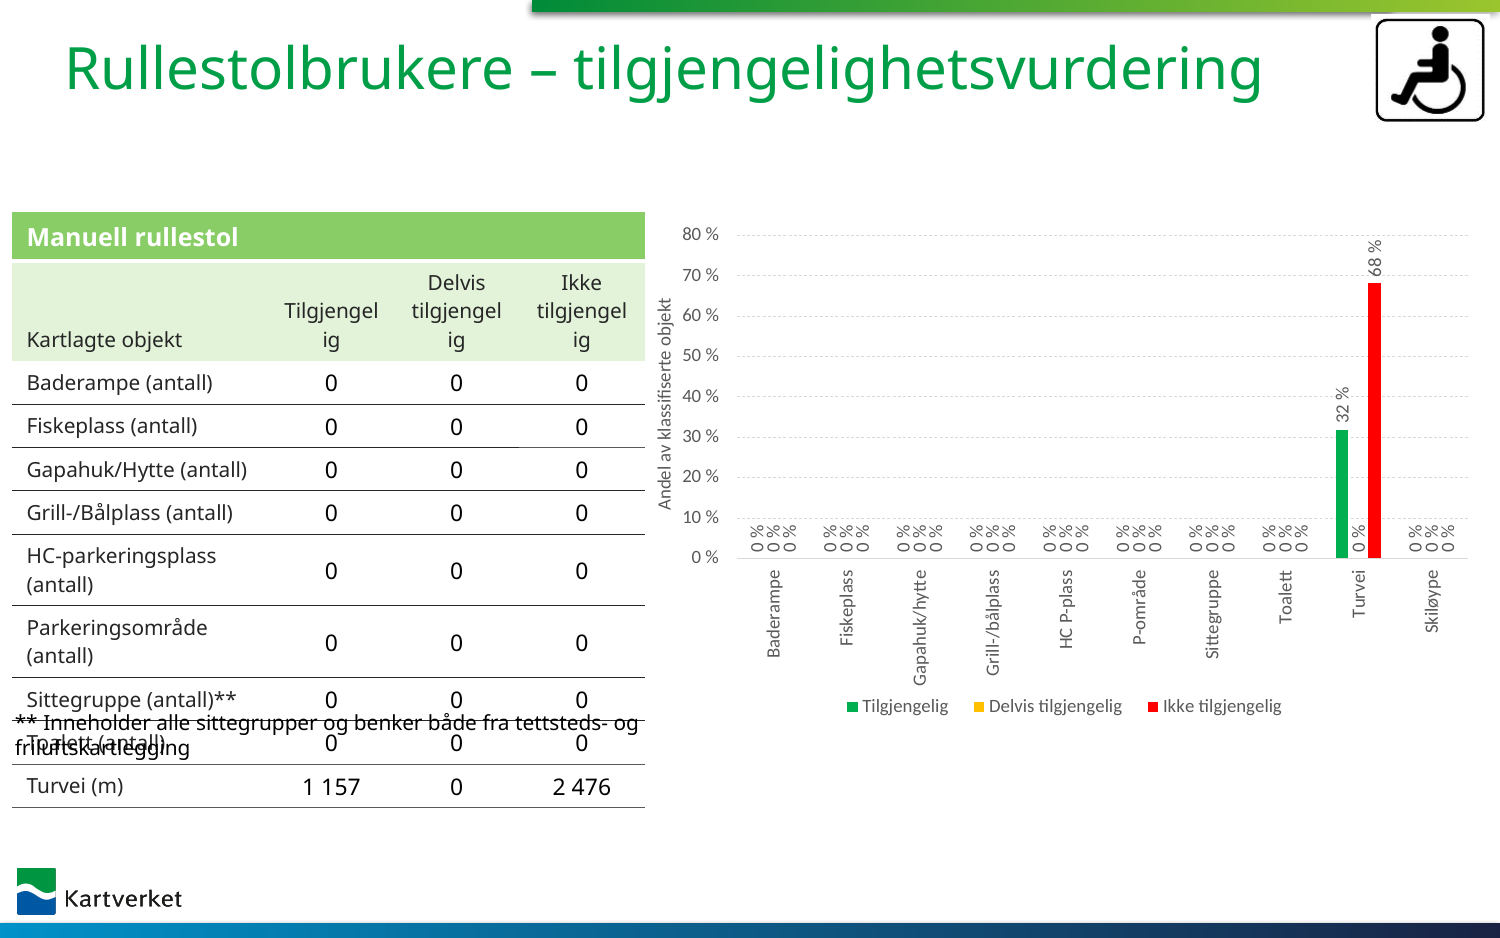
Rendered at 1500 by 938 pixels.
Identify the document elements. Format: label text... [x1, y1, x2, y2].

table_cell 0 [269, 448, 394, 490]
table_cell 0 [394, 768, 519, 807]
table_cell Delvis tilgjengelig [394, 263, 519, 361]
table_cell Kartlagte objekt [12, 263, 269, 361]
table_cell 0 [269, 606, 394, 677]
table_cell 0 [519, 535, 638, 605]
picture [1371, 13, 1491, 127]
table_cell 0 [394, 361, 519, 404]
table_cell 0 [394, 678, 519, 702]
table_cell Turvei (m) [12, 768, 269, 807]
table_cell 0 [394, 535, 519, 605]
table_cell Tilgjengelig [269, 263, 394, 361]
picture [643, 218, 1480, 728]
table_cell Baderampe (antall) [12, 361, 269, 404]
table_cell 0 [394, 606, 519, 677]
table_cell 0 [519, 448, 638, 490]
table_cell 0 [269, 361, 394, 404]
table_cell Sittegruppe (antall)** [12, 678, 269, 702]
table_header Manuell rullestol [12, 212, 645, 259]
table_cell 1 157 [269, 768, 394, 807]
table_cell 0 [519, 606, 638, 677]
table_cell 0 [269, 678, 394, 702]
table_cell Fiskeplass (antall) [12, 405, 269, 447]
table_cell 0 [519, 361, 638, 404]
table_cell 0 [269, 491, 394, 534]
table_cell 0 [519, 405, 638, 447]
table_cell 0 [269, 405, 394, 447]
table_cell 0 [519, 678, 638, 702]
table_cell Parkeringsområde (antall) [12, 606, 269, 677]
text_box Rullestolbrukere – tilgjengelighetsvurdering [49, 12, 1372, 109]
text_box ** Inneholder alle sittegrupper og benker både fra tettsteds- og friluftskartlegging [0, 702, 745, 768]
table_cell 0 [269, 535, 394, 605]
table_cell 2 476 [519, 768, 645, 807]
table_cell Ikke tilgjengelig [519, 263, 638, 361]
table_cell HC-parkeringsplass (antall) [12, 535, 269, 605]
table_cell Gapahuk/Hytte (antall) [12, 448, 269, 490]
table_cell 0 [394, 491, 519, 534]
table_cell 0 [394, 405, 519, 447]
table_cell 0 [519, 491, 638, 534]
table_cell 0 [394, 448, 519, 490]
table_cell Grill-/Bålplass (antall) [12, 491, 269, 534]
